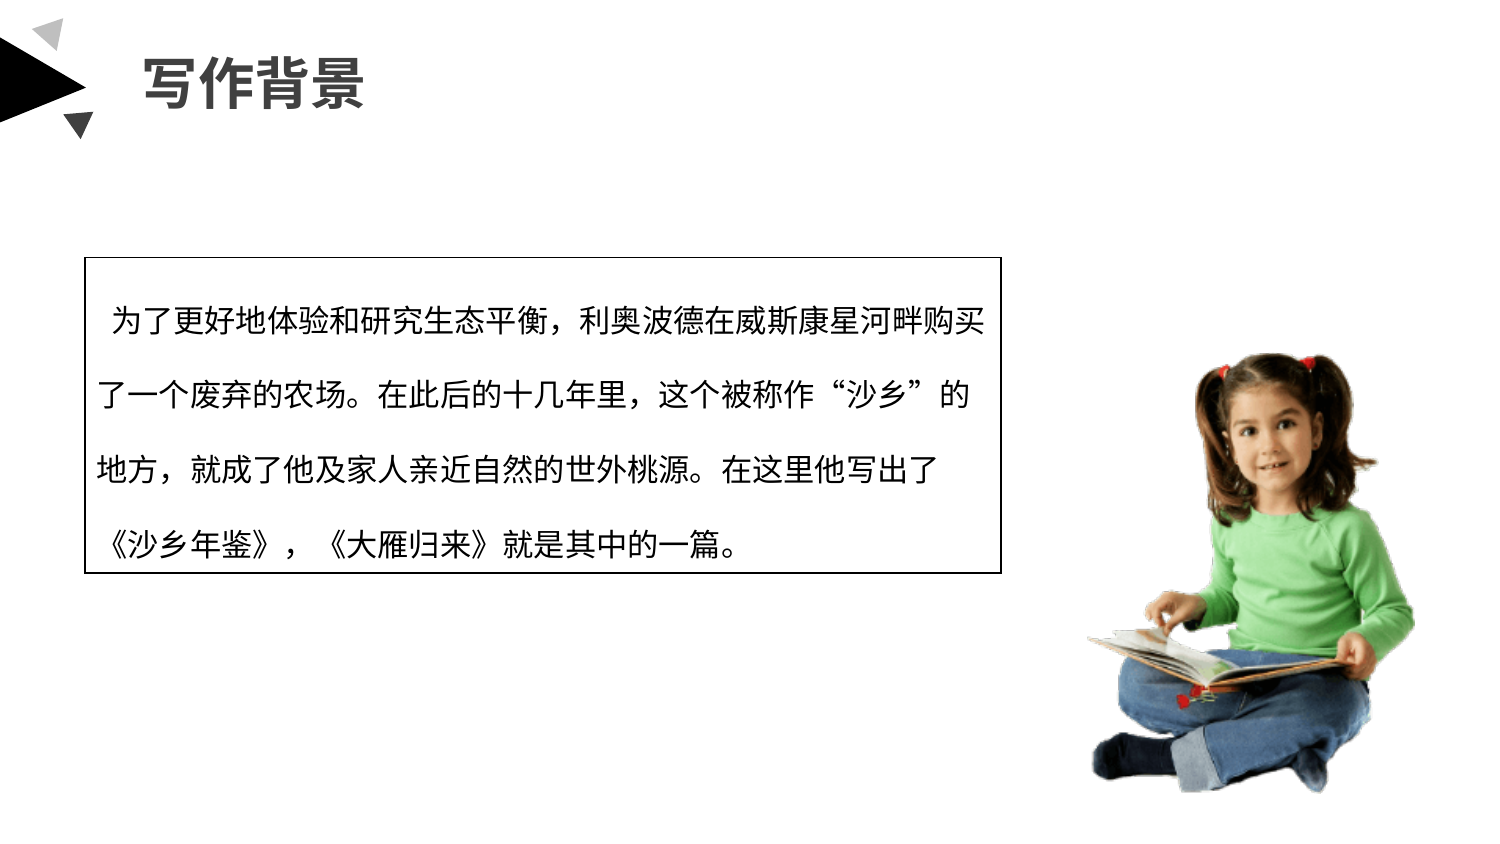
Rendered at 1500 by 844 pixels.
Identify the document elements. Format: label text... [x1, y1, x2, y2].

picture [1086, 352, 1415, 794]
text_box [0, 15, 505, 135]
text_box 为了更好地体验和研究生态平衡，利奥波德在威斯康星河畔购买了一个废弃的农场。在此后的十几年里，这个被称作“沙乡”的地方，就成了他及家人亲近自然的世外桃源。在这里他写出了《沙乡年鉴》，《大雁归来》就是其中的一篇。 [85, 257, 1002, 574]
